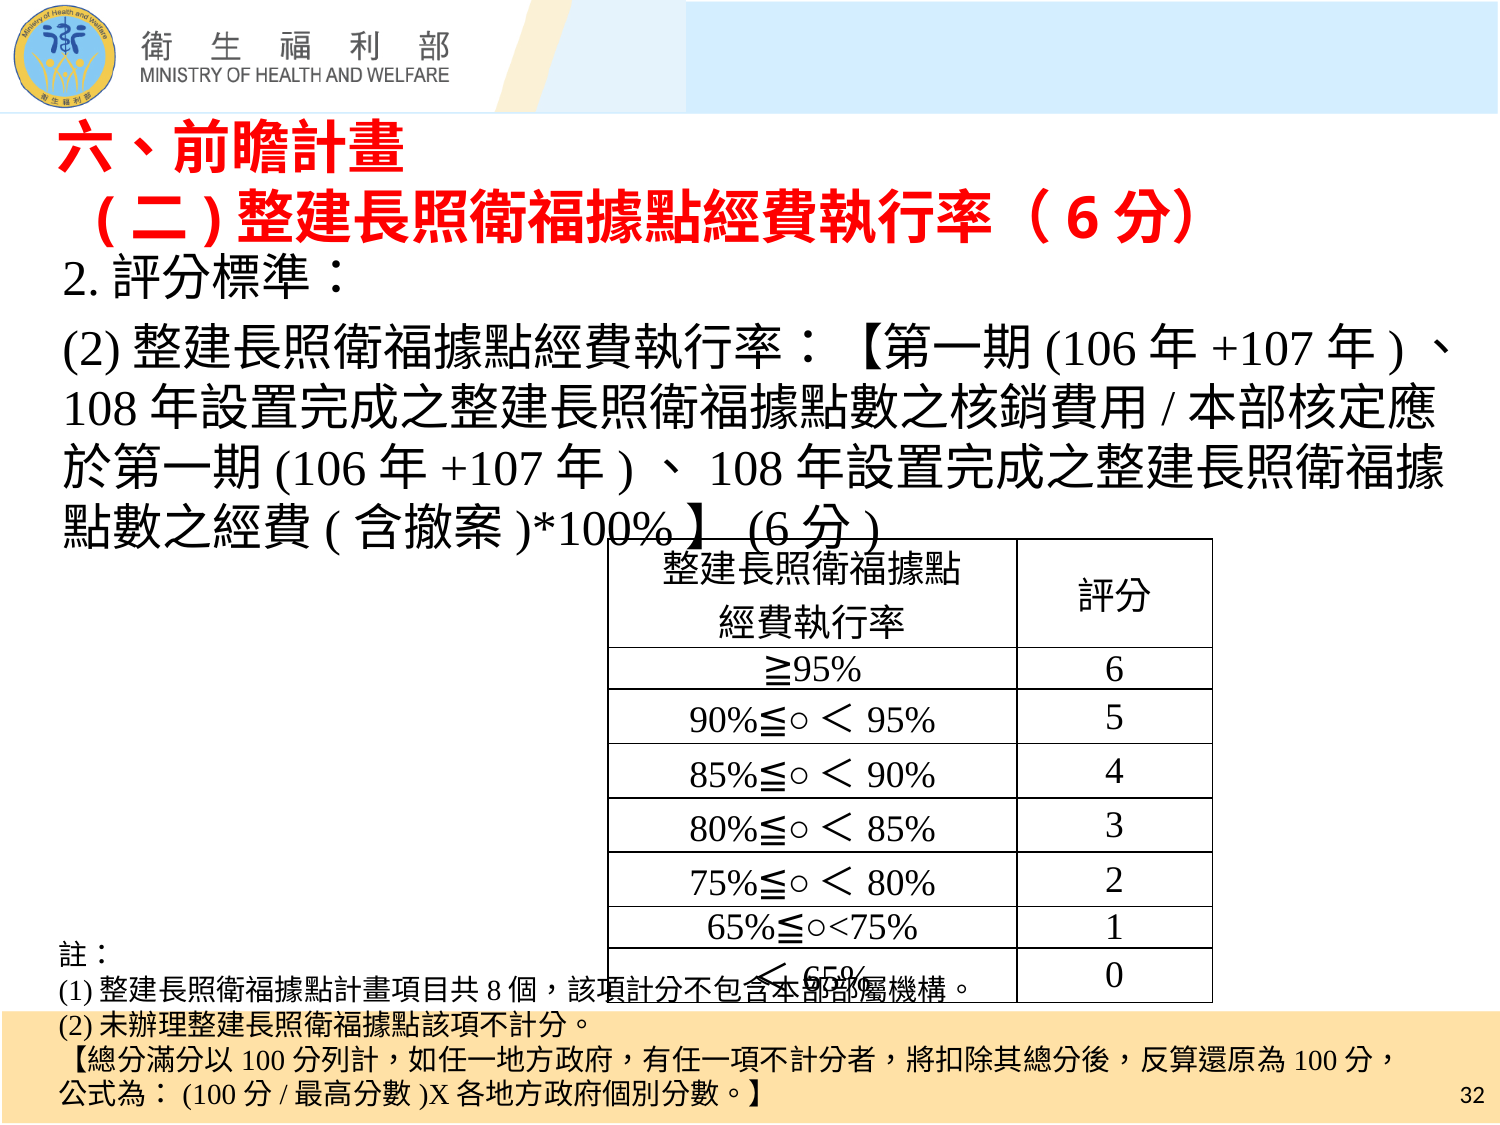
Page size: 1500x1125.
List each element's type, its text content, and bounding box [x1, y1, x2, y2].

text_box 註： (1)整建長照衛福據點計畫項目共8個，該項計分不包含本部部屬機構。 (2)未辦理整建長照衛福據點該項不計分。 【總分滿分以100分列計，如任一地方政府，有任一項不計分者，將扣除其總分後，反算還原為100分， 公式為：(100分/最高分數)X各地方政府個別分數。】 [43, 928, 1419, 1119]
title 六、前瞻計畫 (二)整建長照衛福據點經費執行率（6分） [41, 127, 1500, 303]
table_cell 90%≦○＜95% [609, 690, 1016, 743]
table_cell 1 [1018, 907, 1212, 928]
picture [0, 0, 686, 112]
table_header 評分 [1018, 540, 1212, 647]
table_cell ≧95% [609, 648, 1016, 688]
list 2.評分標準： (2)整建長照衛福據點經費執行率：【第一期(106年+107年)、108年設置完成之整建長照衛福據點數之核銷費用/本部核定應於第一期(106年+107年)、108年設置完成之整建長照衛福據點數之經費(含撤案)*100%】(6分) [29, 237, 1495, 953]
table_cell 4 [1018, 744, 1212, 797]
table_cell 65%≦○<75% [609, 907, 1016, 928]
table_cell 75%≦○＜80% [609, 853, 1016, 906]
table_cell 3 [1018, 799, 1212, 851]
table_cell 6 [1018, 648, 1212, 688]
table_cell 5 [1018, 690, 1212, 743]
table_cell 85%≦○＜90% [609, 744, 1016, 797]
table_header 整建長照衛福據點 經費執行率 [609, 540, 1016, 647]
table_cell 2 [1018, 853, 1212, 906]
table_cell 80%≦○＜85% [609, 799, 1016, 851]
slide_number 32 [1374, 1063, 1500, 1124]
